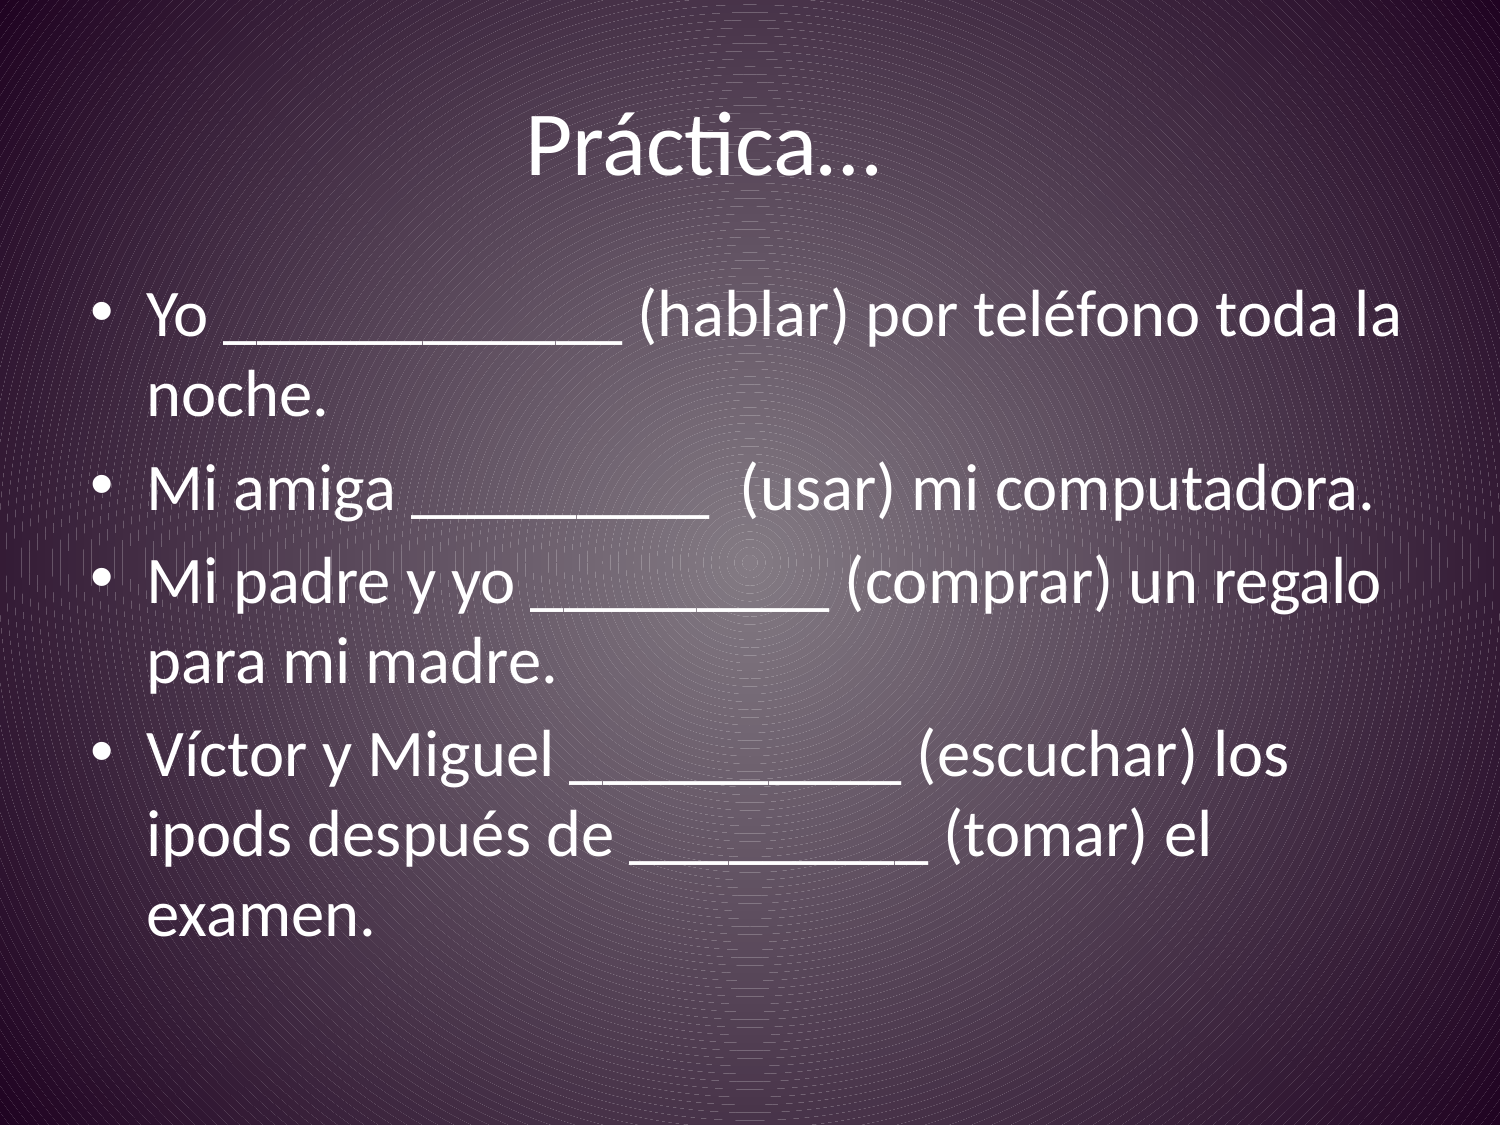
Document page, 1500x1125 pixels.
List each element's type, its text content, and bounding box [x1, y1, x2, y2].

title Práctica… [75, 45, 1425, 233]
list Yo ____________ (hablar) por teléfono toda la noche. Mi amiga _________ (usar) mi computadora. Mi padre y yo _________ (comprar) un regalo para mi madre. Víctor y Miguel __________ (escuchar) los ipods después de _________ (tomar) el examen. [75, 262, 1425, 1005]
